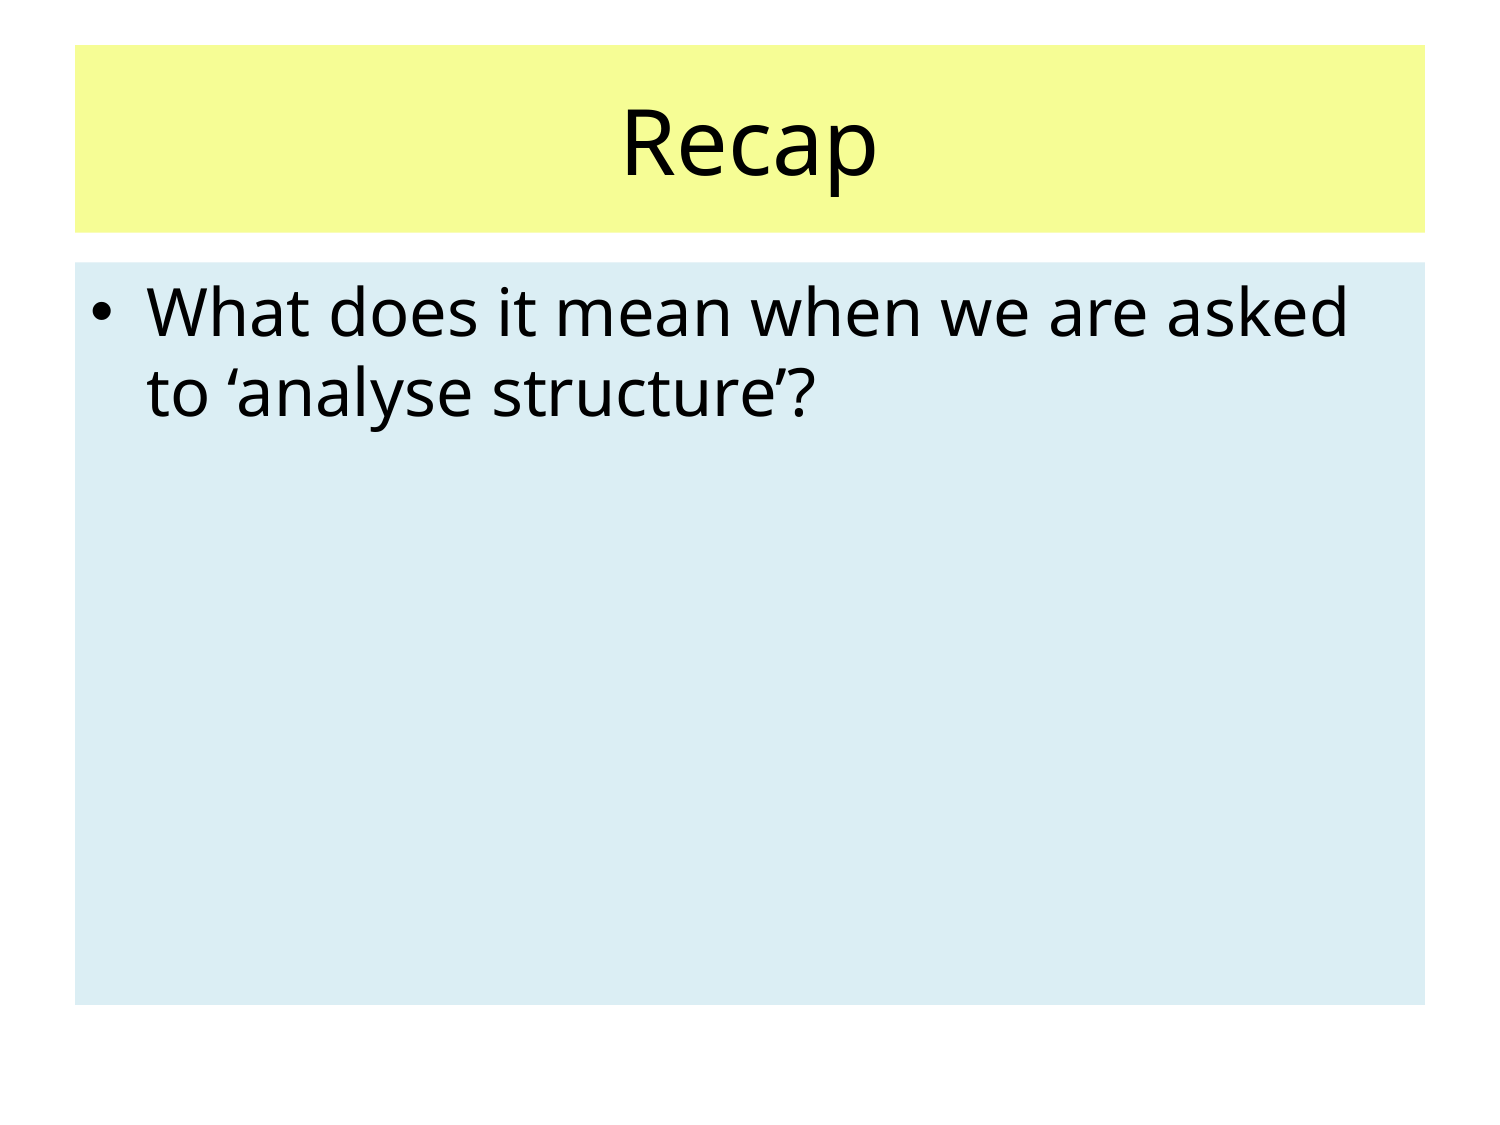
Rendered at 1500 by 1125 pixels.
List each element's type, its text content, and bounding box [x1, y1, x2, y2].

list What does it mean when we are asked to ‘analyse structure’? [75, 262, 1425, 1005]
title Recap [75, 45, 1425, 233]
